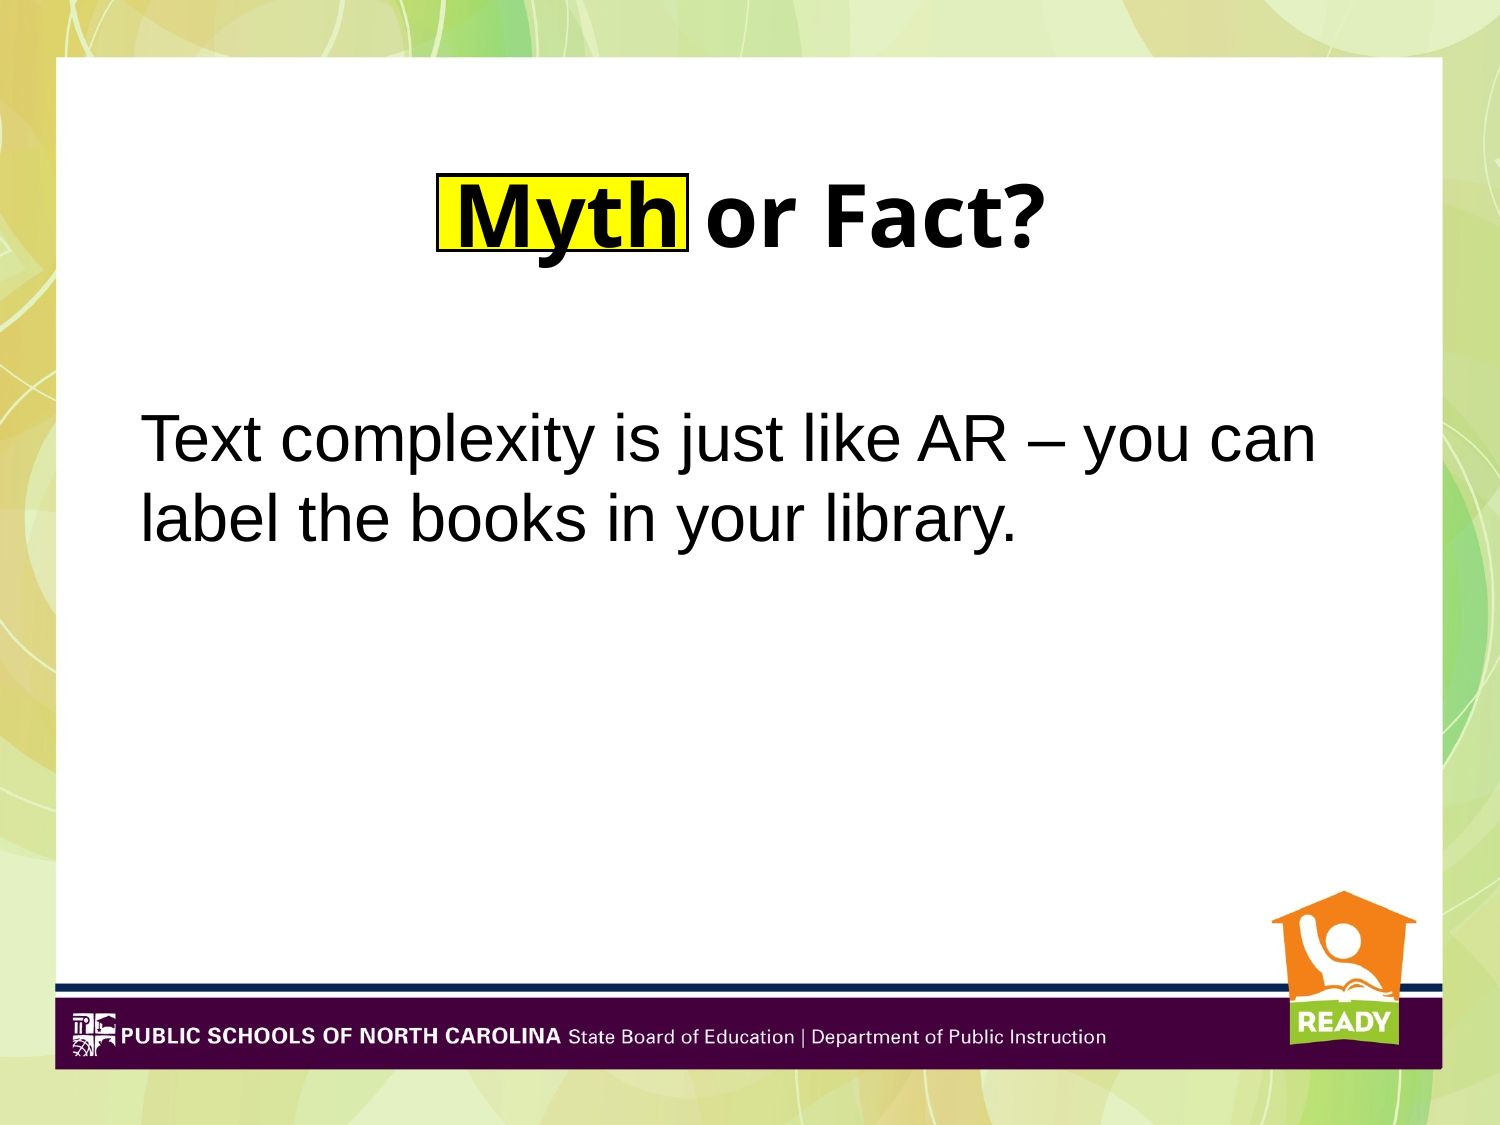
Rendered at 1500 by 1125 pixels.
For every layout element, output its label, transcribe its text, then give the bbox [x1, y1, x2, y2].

list Text complexity is just like AR – you can label the books in your library. [124, 387, 1451, 738]
title Myth or Fact? [87, 87, 1413, 338]
picture [0, 0, 1500, 1125]
